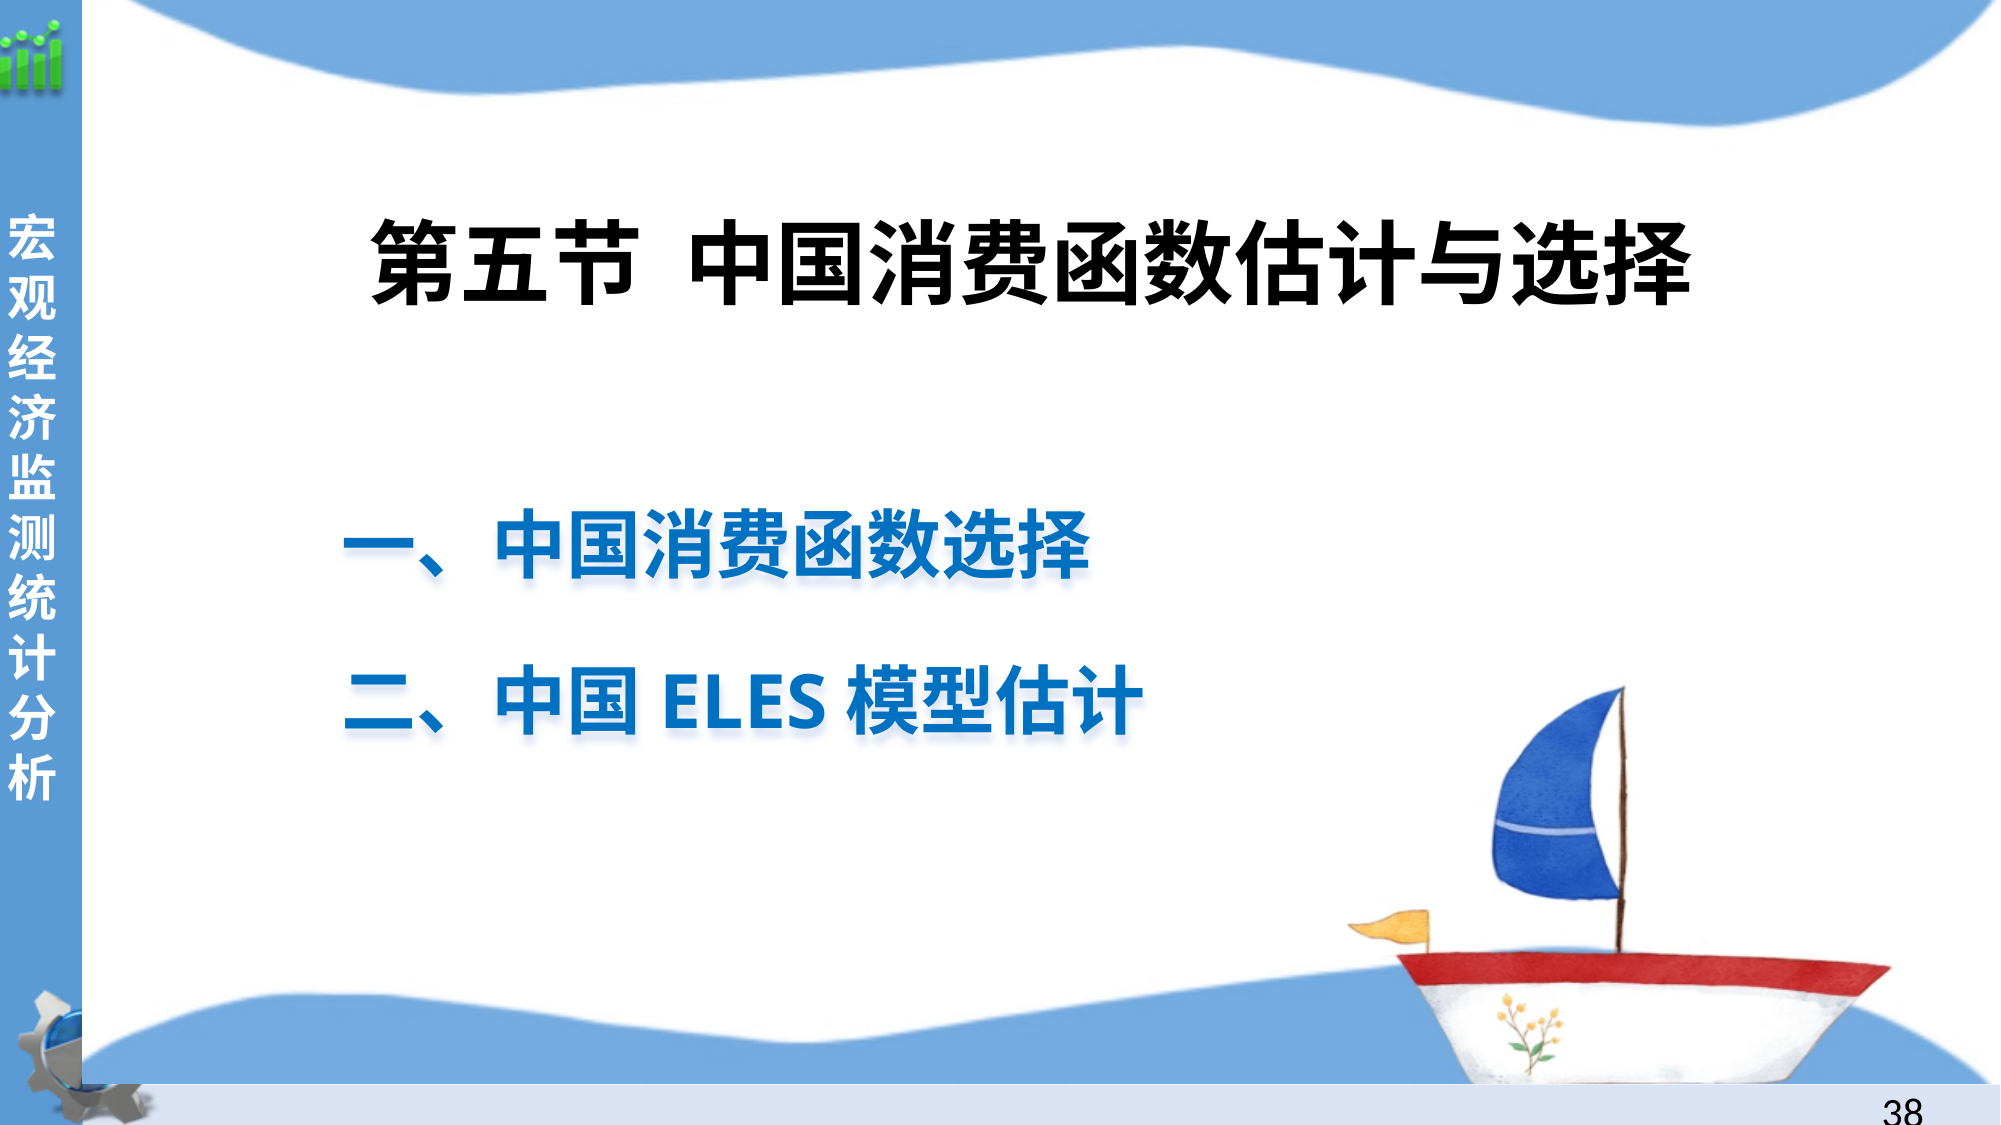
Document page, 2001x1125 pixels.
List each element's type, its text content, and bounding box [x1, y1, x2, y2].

slide_number 37 [1786, 1085, 1940, 1125]
picture [0, 0, 2001, 1125]
text_box 宏观经济统计分析与写作 [0, 116, 72, 891]
text_box 宏观经济监测统计分析 [0, 167, 69, 846]
